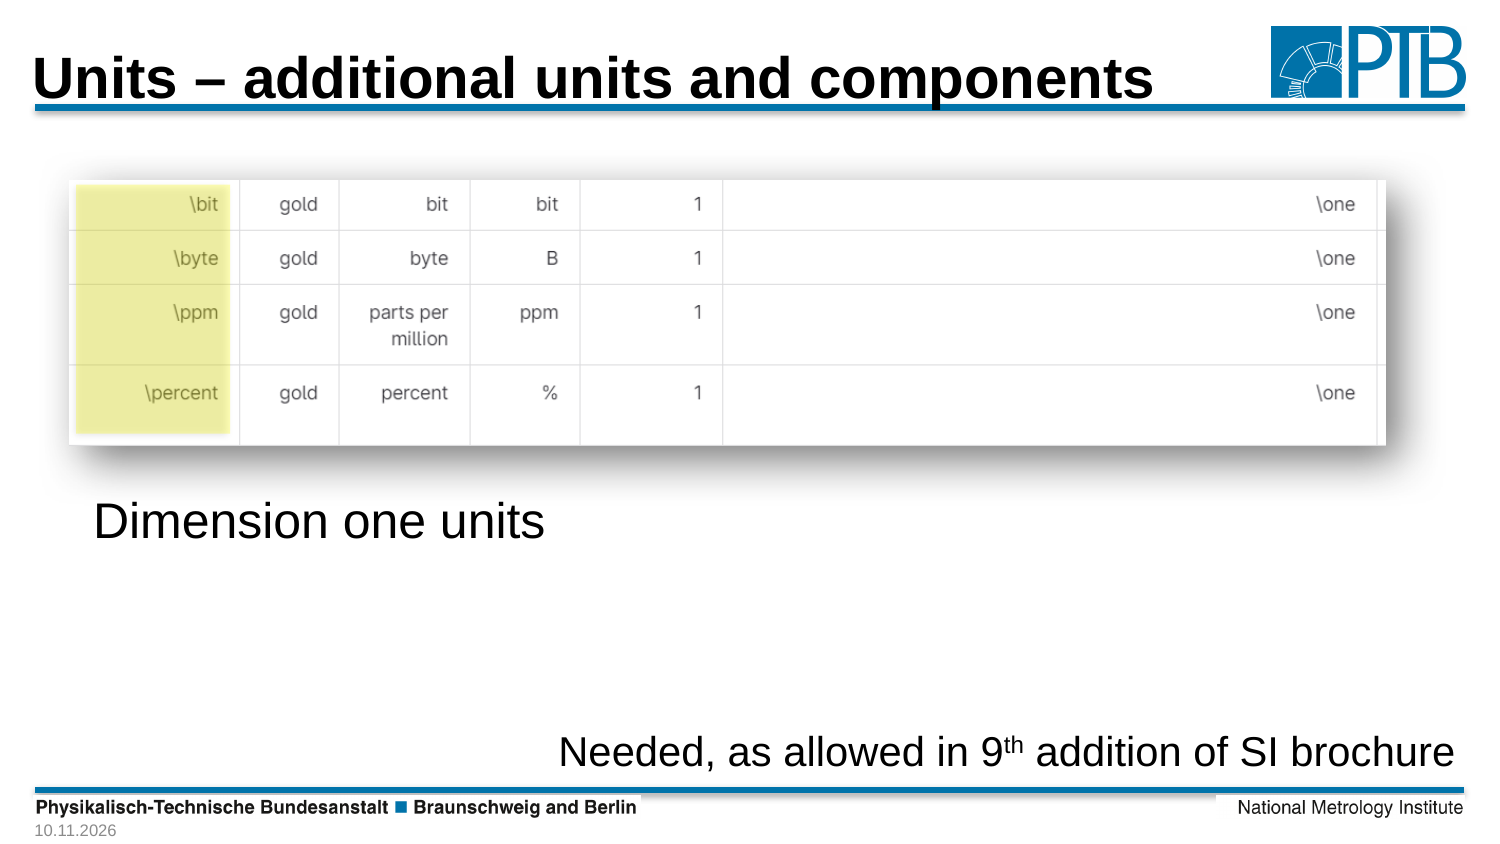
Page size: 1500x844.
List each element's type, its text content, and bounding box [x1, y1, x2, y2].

text_box Needed, as allowed in 9th addition of SI brochure [430, 717, 1471, 782]
picture [33, 795, 641, 815]
title Units – additional units and components [17, 26, 1459, 123]
text_box Dimension one units [78, 480, 610, 556]
picture [1459, 26, 1467, 75]
picture [69, 180, 1386, 446]
picture [1459, 80, 1467, 98]
picture [1216, 795, 1465, 819]
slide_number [19, 815, 669, 844]
